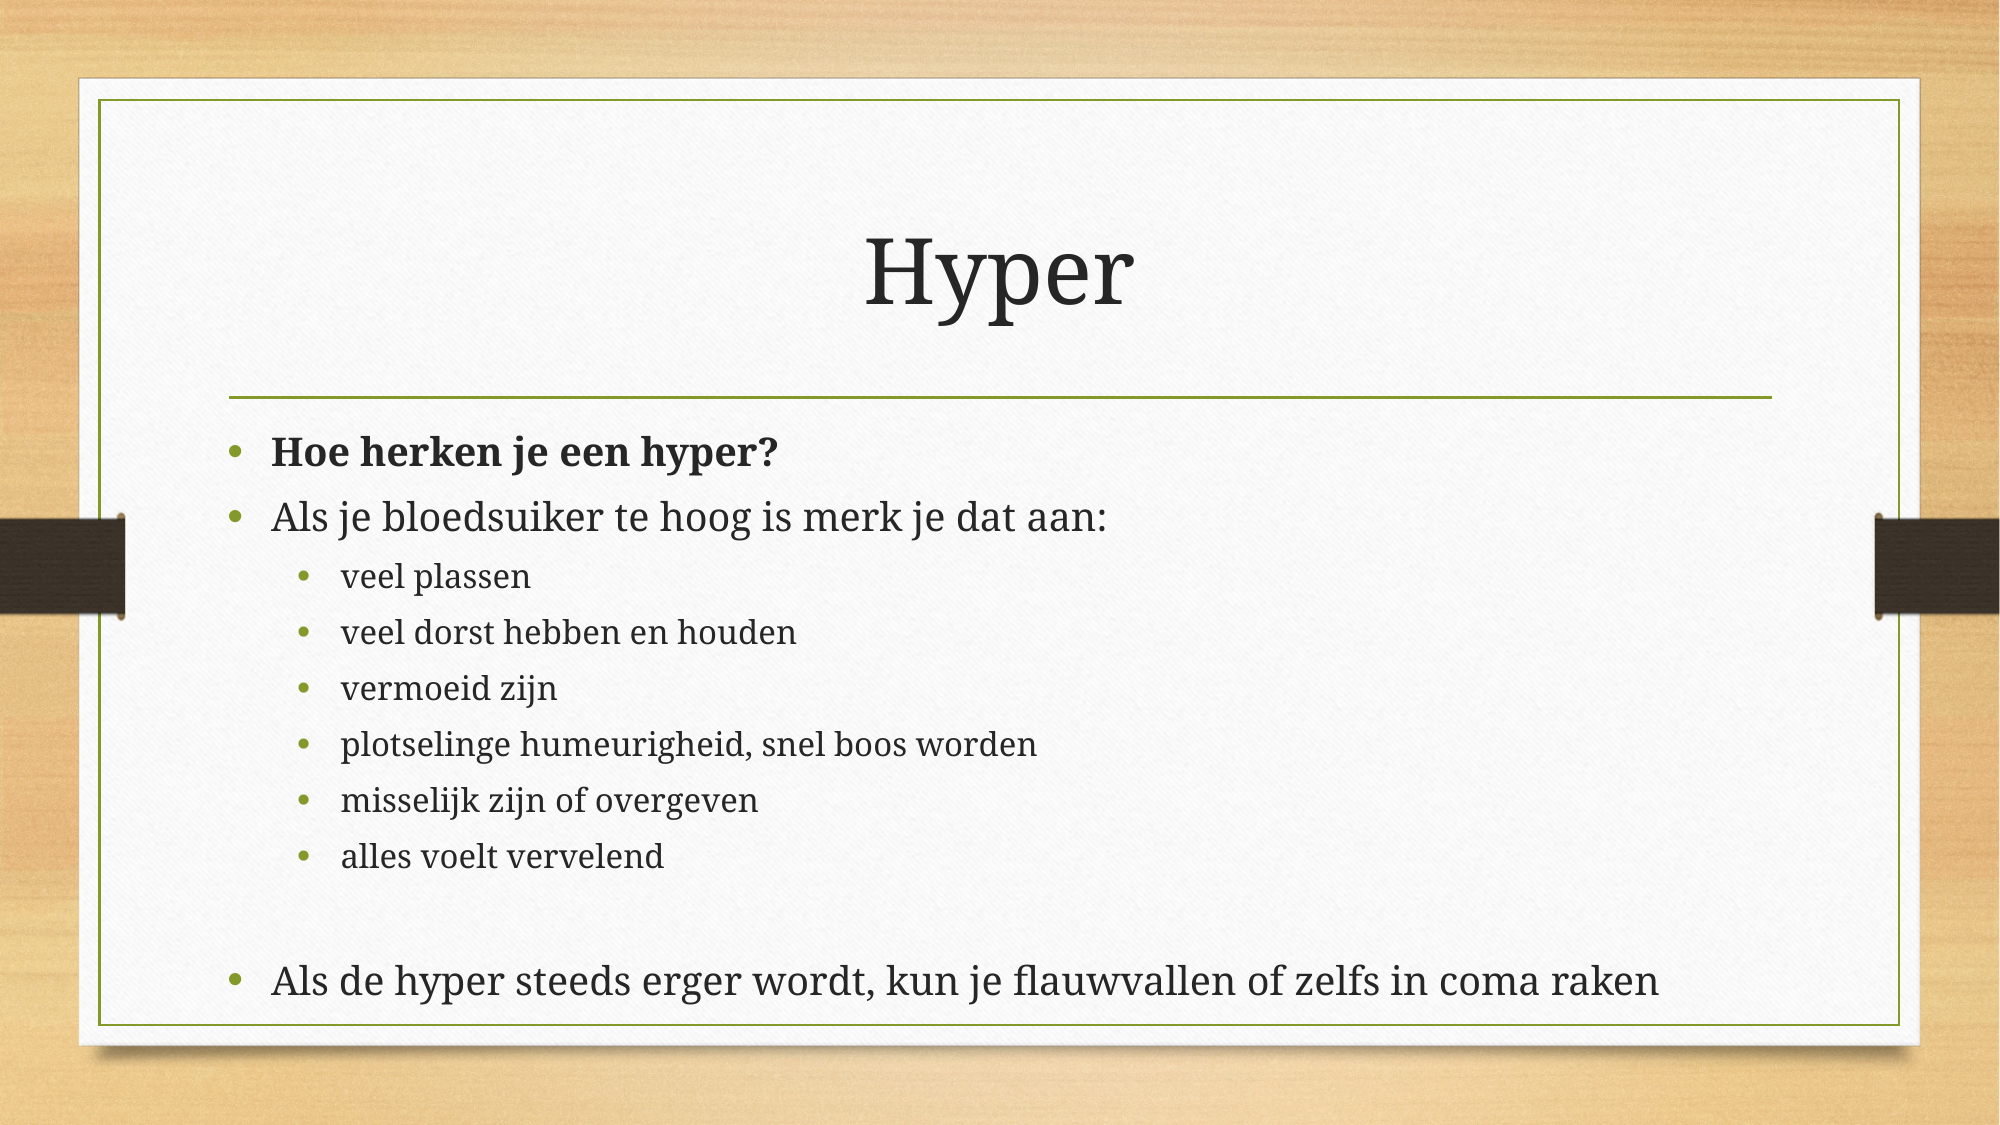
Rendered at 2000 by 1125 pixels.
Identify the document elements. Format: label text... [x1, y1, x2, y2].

picture [0, 0, 2000, 1125]
title Hyper [212, 161, 1787, 375]
list Hoe herken je een hyper? Als je bloedsuiker te hoog is merk je dat aan: veel plassen veel dorst hebben en houden vermoeid zijn plotselinge humeurigheid, snel boos worden misselijk zijn of overgeven alles voelt vervelend Als de hyper steeds erger wordt, kun je flauwvallen of zelfs in coma raken [212, 419, 1787, 1012]
